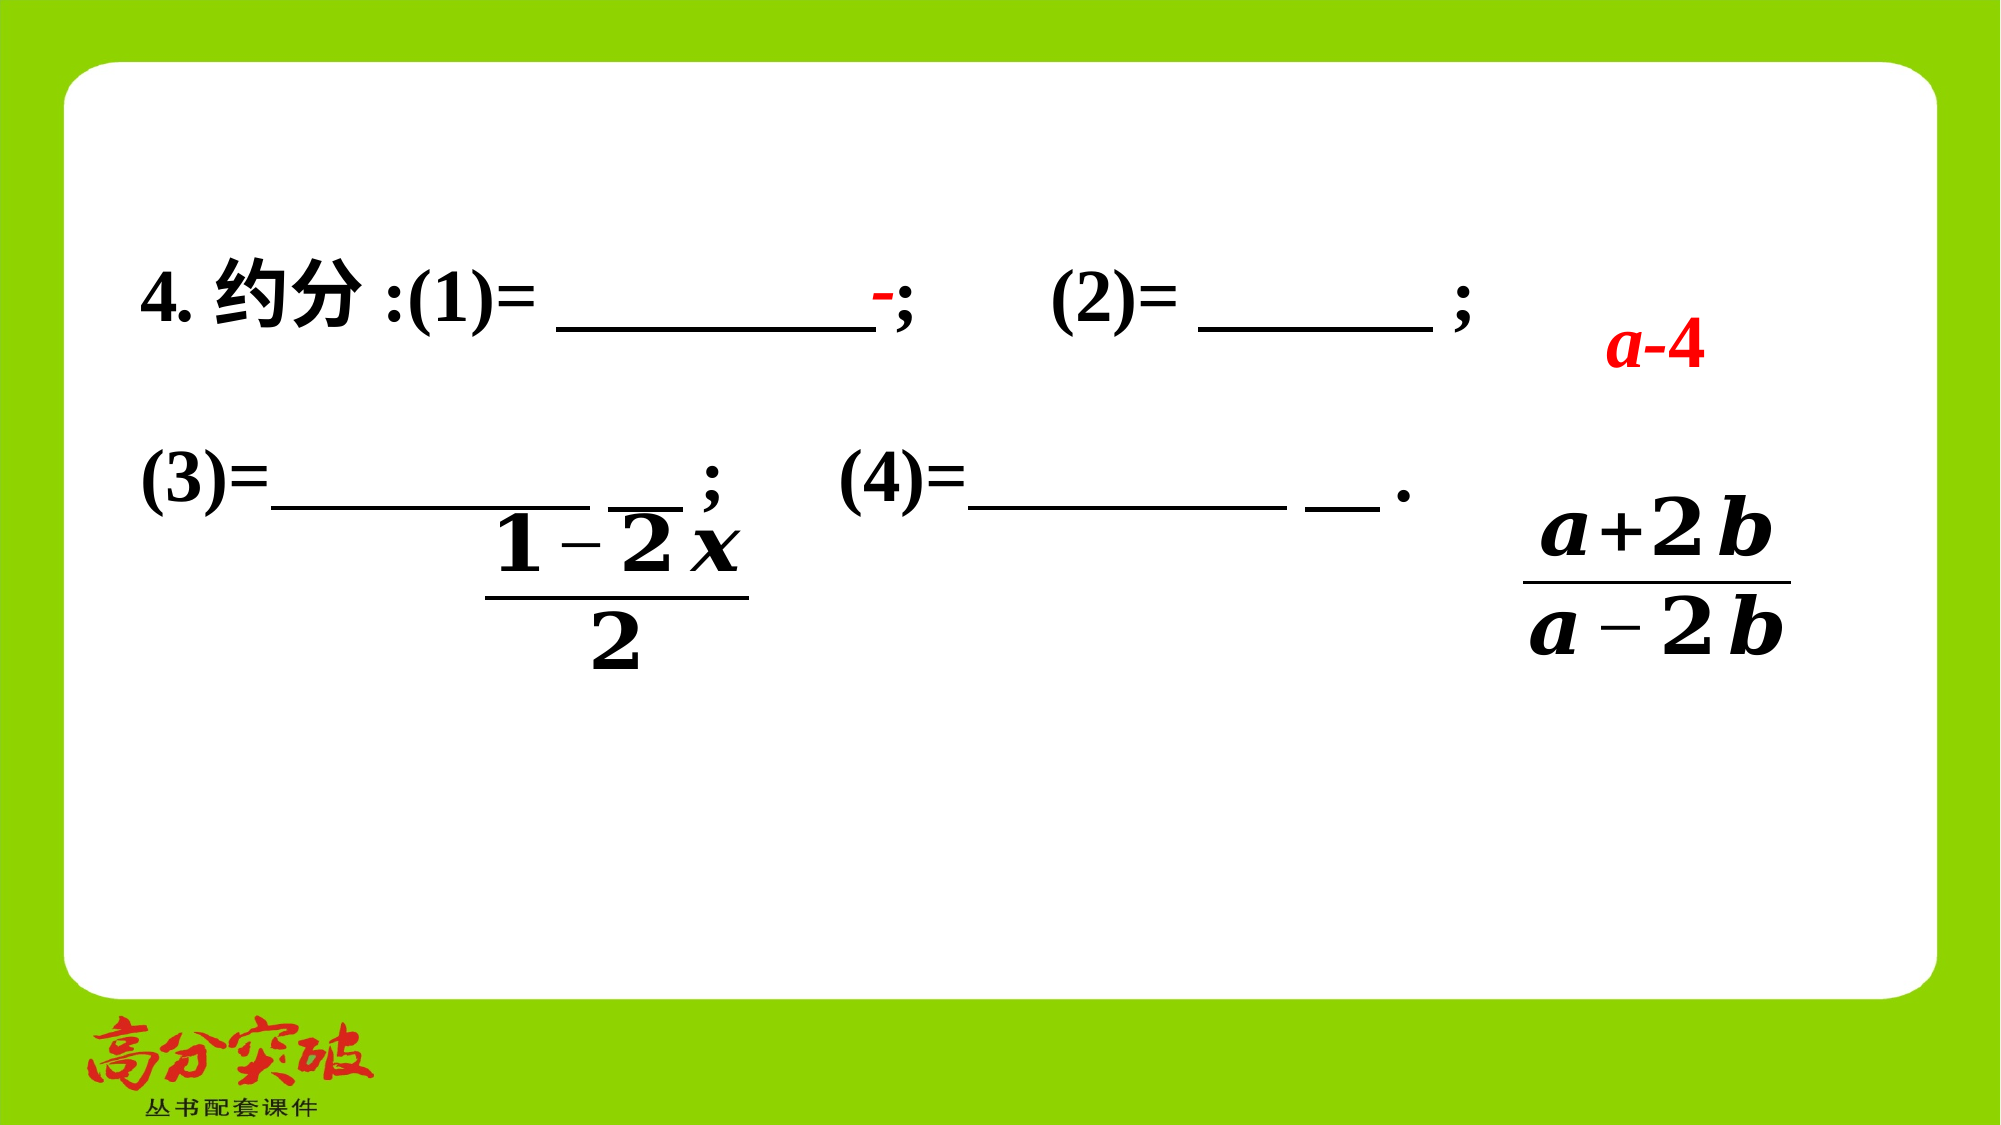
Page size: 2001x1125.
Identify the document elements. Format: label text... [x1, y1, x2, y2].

picture [0, 0, 2001, 1125]
text_box a-4 [1591, 285, 1722, 391]
